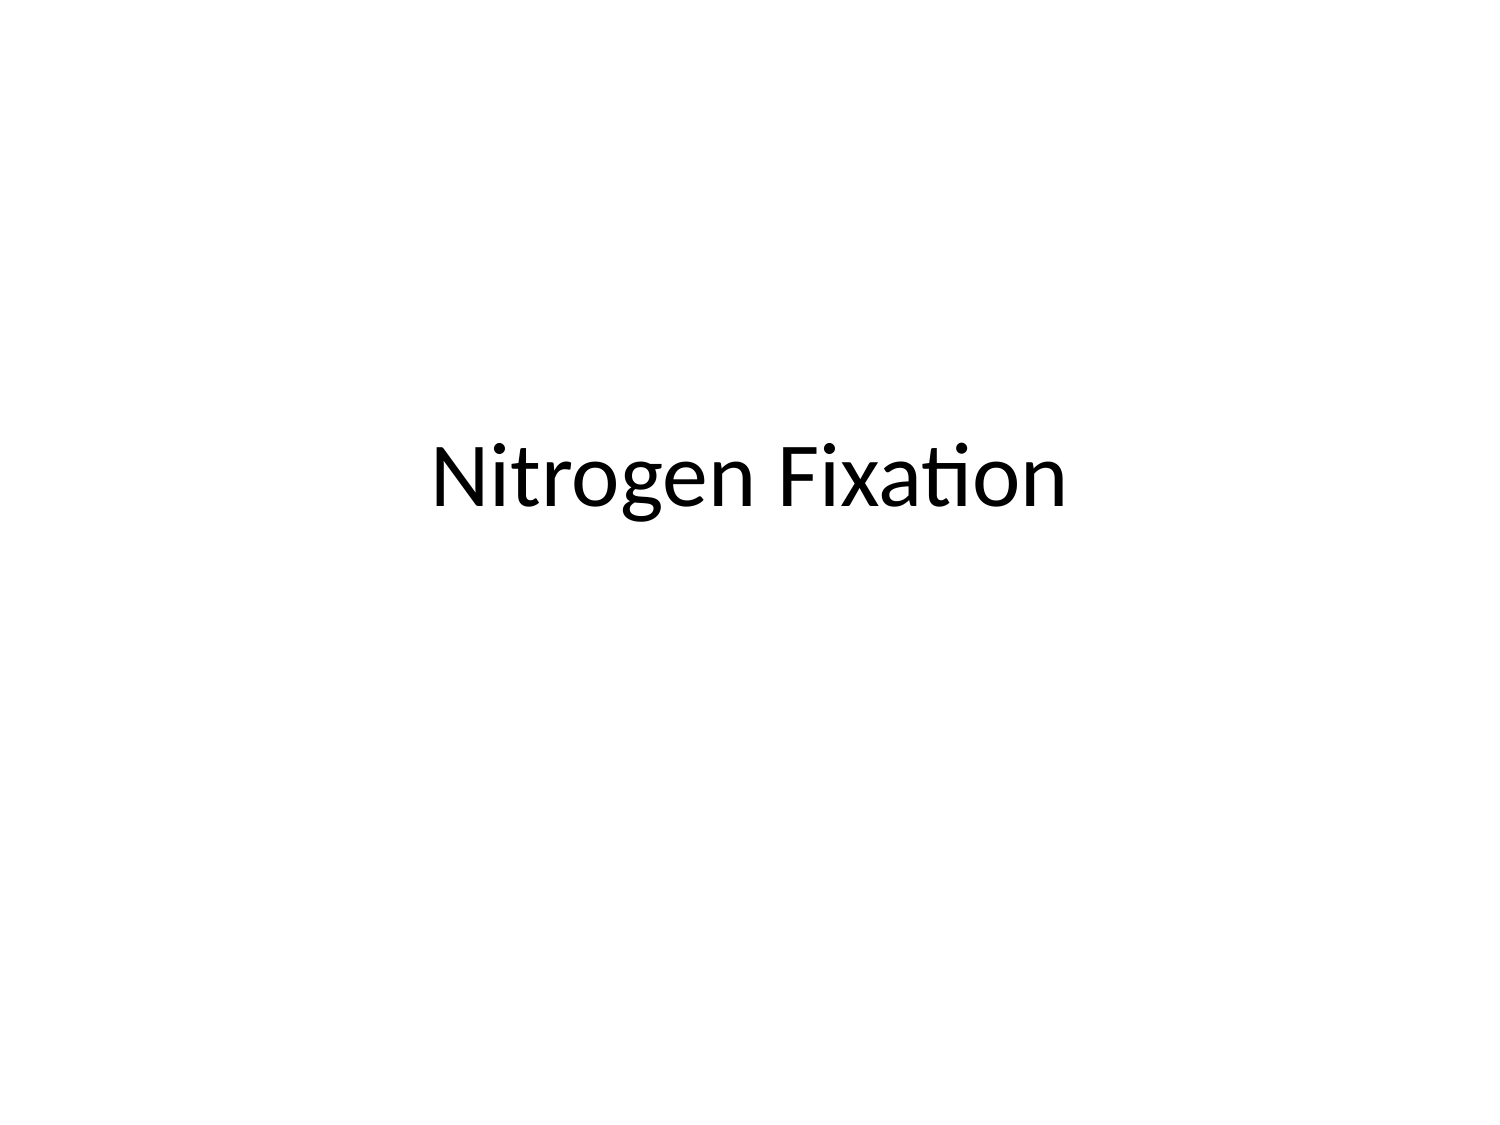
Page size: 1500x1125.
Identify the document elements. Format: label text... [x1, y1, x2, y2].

title Nitrogen Fixation [112, 349, 1388, 591]
